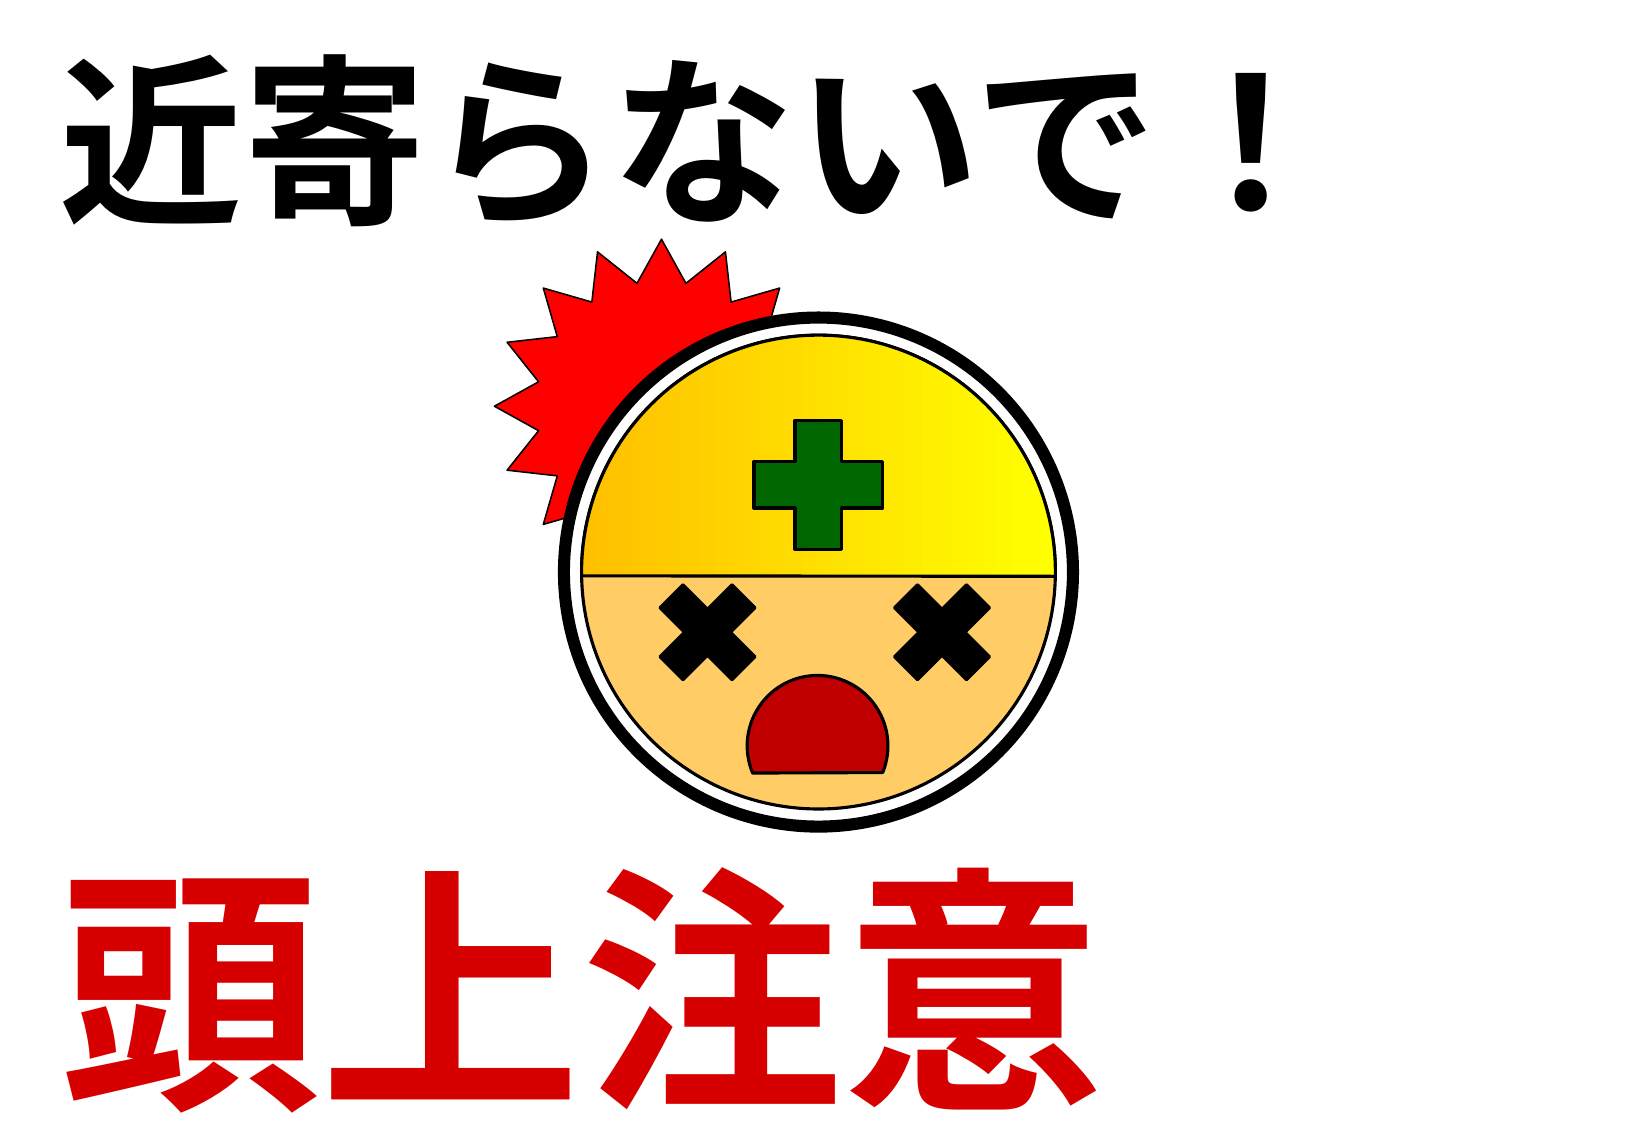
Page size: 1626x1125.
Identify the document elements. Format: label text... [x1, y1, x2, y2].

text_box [494, 238, 1078, 832]
text_box 近寄らないで！ [44, 20, 1588, 255]
text_box 頭上注意 [44, 822, 1588, 1125]
